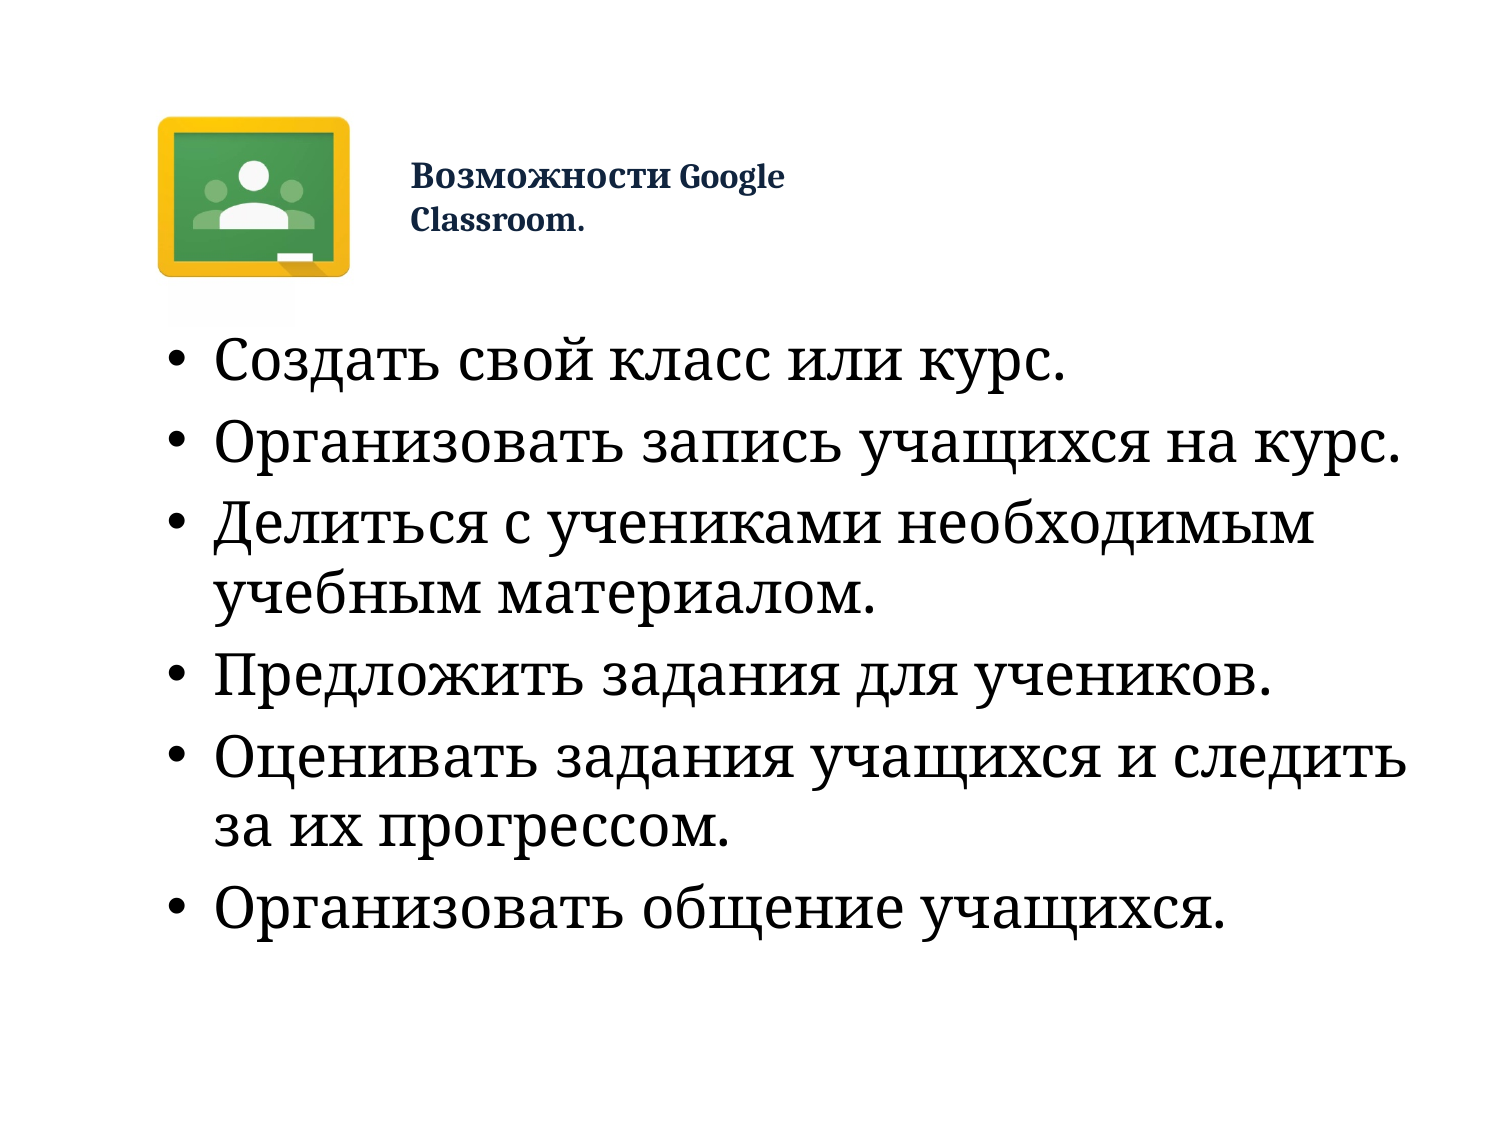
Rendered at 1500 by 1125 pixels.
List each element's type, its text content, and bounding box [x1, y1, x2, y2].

list Создать свой класс или курс. Организовать запись учащихся на курс. Делиться с учениками необходимым учебным материалом. Предложить задания для учеников. Оценивать задания учащихся и следить за их прогрессом. Организовать общение учащихся. [76, 314, 1427, 1057]
picture [123, 66, 384, 327]
title Возможности Google Classroom. [395, 101, 1425, 290]
